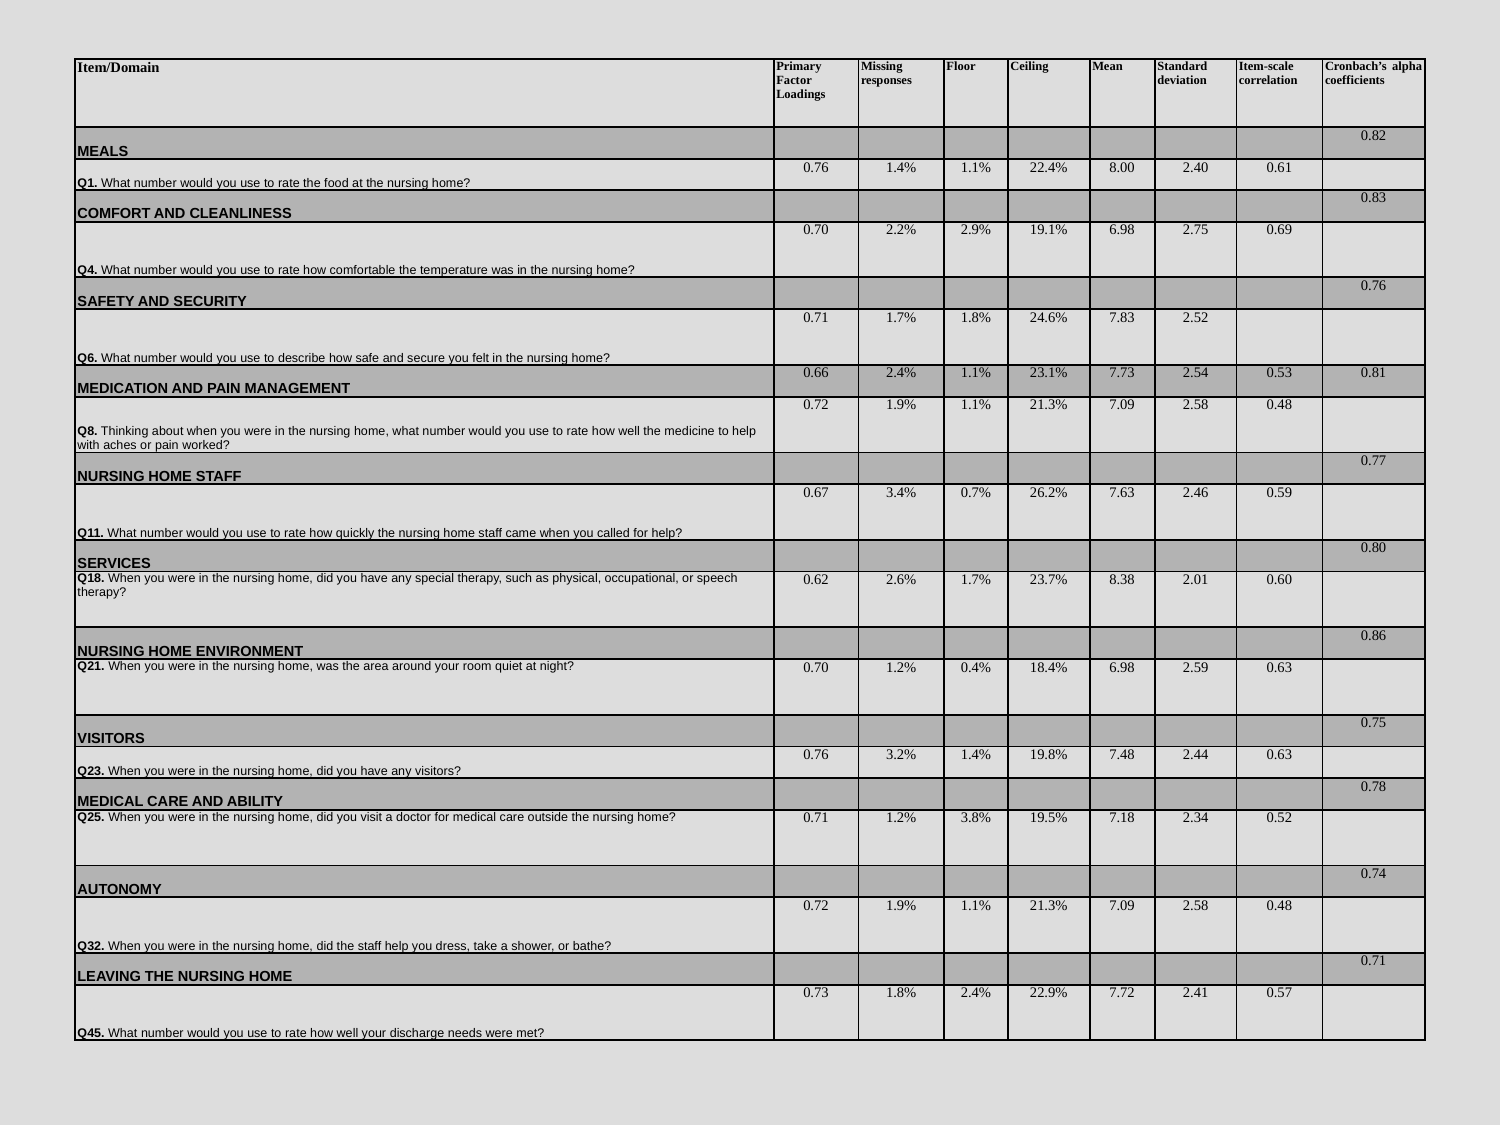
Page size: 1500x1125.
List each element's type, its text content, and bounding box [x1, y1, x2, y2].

table_cell SAFETY AND SECURITY [76, 278, 773, 308]
table_cell 0.70 [775, 660, 858, 714]
table_cell Q6. What number would you use to describe how safe and secure you felt in the nursing home? [76, 310, 773, 364]
table_cell [859, 866, 943, 896]
table_cell [1156, 779, 1236, 809]
table_cell [1091, 453, 1154, 483]
table_cell 0.59 [1237, 485, 1322, 539]
table_cell 1.1% [945, 366, 1007, 396]
table_cell SERVICES [76, 541, 773, 571]
table_cell [775, 954, 858, 984]
table_cell 7.63 [1091, 485, 1154, 539]
table_header Ceiling [1009, 60, 1089, 126]
table_cell [1156, 716, 1236, 746]
table_cell Q4. What number would you use to rate how comfortable the temperature was in the nursing home? [76, 223, 773, 276]
table_cell 0.71 [1323, 954, 1424, 984]
table_cell 7.48 [1091, 747, 1154, 777]
table_cell 0.70 [775, 223, 858, 276]
table_cell [1009, 453, 1089, 483]
table_cell 0.75 [1323, 716, 1424, 746]
table_cell Q11. What number would you use to rate how quickly the nursing home staff came when you called for help? [76, 485, 773, 539]
table_cell 0.82 [1323, 128, 1424, 158]
table_cell 0.48 [1237, 898, 1322, 952]
table_cell [945, 128, 1007, 158]
table_header Cronbach’s alpha coefficients [1323, 60, 1424, 126]
table_cell [1091, 716, 1154, 746]
table_cell 19.8% [1009, 747, 1089, 777]
table_cell [1091, 954, 1154, 984]
table_cell [1323, 160, 1424, 189]
table_cell 1.8% [859, 986, 943, 1039]
table_cell [945, 866, 1007, 896]
table_cell 18.4% [1009, 660, 1089, 714]
table_cell 7.73 [1091, 366, 1154, 396]
table_cell [775, 716, 858, 746]
table_cell 0.73 [775, 986, 858, 1039]
table_cell [1091, 779, 1154, 809]
table_cell 8.38 [1091, 572, 1154, 626]
table_header Item-scale correlation [1237, 60, 1322, 126]
table_cell 1.8% [945, 310, 1007, 364]
table_cell [859, 779, 943, 809]
table_header Floor [945, 60, 1007, 126]
table_cell [775, 278, 858, 308]
table_header Primary Factor Loadings [775, 60, 858, 126]
table_cell 2.4% [859, 366, 943, 396]
table_cell [859, 954, 943, 984]
table_cell 0.76 [1323, 278, 1424, 308]
table_cell [1156, 628, 1236, 658]
table_cell 2.34 [1156, 811, 1236, 865]
table_cell 1.7% [945, 572, 1007, 626]
table_cell 2.2% [859, 223, 943, 276]
table_cell [775, 779, 858, 809]
table_cell [1091, 541, 1154, 571]
table_cell 3.2% [859, 747, 943, 777]
table_cell [1156, 866, 1236, 896]
table_cell 2.6% [859, 572, 943, 626]
table_cell 2.75 [1156, 223, 1236, 276]
table_cell [945, 628, 1007, 658]
table_cell 2.52 [1156, 310, 1236, 364]
table_cell 0.66 [775, 366, 858, 396]
table_cell [1156, 191, 1236, 221]
table_cell 0.72 [775, 898, 858, 952]
table_cell 21.3% [1009, 398, 1089, 452]
table_cell [1156, 453, 1236, 483]
table_cell Q45. What number would you use to rate how well your discharge needs were met? [76, 986, 773, 1039]
table_cell [1009, 628, 1089, 658]
table_cell [1237, 779, 1322, 809]
table_cell [1009, 954, 1089, 984]
table_cell 2.59 [1156, 660, 1236, 714]
table_cell 2.54 [1156, 366, 1236, 396]
table_cell LEAVING THE NURSING HOME [76, 954, 773, 984]
table_cell 0.53 [1237, 366, 1322, 396]
table_cell Q32. When you were in the nursing home, did the staff help you dress, take a shower, or bathe? [76, 898, 773, 952]
table_cell [859, 541, 943, 571]
table_cell 0.48 [1237, 398, 1322, 452]
table_cell NURSING HOME STAFF [76, 453, 773, 483]
table_cell [1009, 541, 1089, 571]
table_cell [1009, 191, 1089, 221]
table_cell [1323, 310, 1424, 364]
table_cell 0.67 [775, 485, 858, 539]
table_cell 1.4% [945, 747, 1007, 777]
table_cell [1323, 572, 1424, 626]
table_cell 0.76 [775, 160, 858, 189]
table_cell [1323, 898, 1424, 952]
table_cell 0.71 [775, 811, 858, 865]
table_cell [1156, 954, 1236, 984]
table_cell [945, 541, 1007, 571]
table_cell 6.98 [1091, 223, 1154, 276]
table_cell 0.60 [1237, 572, 1322, 626]
table_cell 6.98 [1091, 660, 1154, 714]
table_cell [1323, 398, 1424, 452]
table_cell 0.81 [1323, 366, 1424, 396]
table_header Missing responses [859, 60, 943, 126]
table_cell [775, 628, 858, 658]
table_cell 7.83 [1091, 310, 1154, 364]
table_cell [1237, 716, 1322, 746]
table_cell 22.9% [1009, 986, 1089, 1039]
table_cell 2.41 [1156, 986, 1236, 1039]
table_cell [1323, 660, 1424, 714]
table_cell 1.1% [945, 160, 1007, 189]
table_cell [1323, 747, 1424, 777]
table_cell [1237, 628, 1322, 658]
table_cell [1237, 866, 1322, 896]
table_cell 23.7% [1009, 572, 1089, 626]
table_cell 0.78 [1323, 779, 1424, 809]
table_cell [945, 716, 1007, 746]
table_cell 21.3% [1009, 898, 1089, 952]
table_cell [1009, 716, 1089, 746]
table_cell AUTONOMY [76, 866, 773, 896]
table_cell 0.72 [775, 398, 858, 452]
table_cell 1.4% [859, 160, 943, 189]
table_cell 2.01 [1156, 572, 1236, 626]
table_cell 2.58 [1156, 898, 1236, 952]
table_cell MEDICATION AND PAIN MANAGEMENT [76, 366, 773, 396]
table_cell [859, 628, 943, 658]
table_cell 1.7% [859, 310, 943, 364]
table_cell Q23. When you were in the nursing home, did you have any visitors? [76, 747, 773, 777]
table_cell [1156, 128, 1236, 158]
table_cell 2.40 [1156, 160, 1236, 189]
table_cell [775, 866, 858, 896]
table_cell [1237, 954, 1322, 984]
table_cell 0.52 [1237, 811, 1322, 865]
table_cell [1009, 779, 1089, 809]
table_cell [775, 128, 858, 158]
table_cell [859, 191, 943, 221]
table_cell 1.2% [859, 811, 943, 865]
table_cell [859, 128, 943, 158]
table_header Item/Domain [76, 60, 773, 126]
table_cell 7.09 [1091, 898, 1154, 952]
table_cell Q1. What number would you use to rate the food at the nursing home? [76, 160, 773, 189]
table_cell Q8. Thinking about when you were in the nursing home, what number would you use to rate how well the medicine to help with aches or pain worked? [76, 398, 773, 452]
table_cell 1.1% [945, 398, 1007, 452]
table_cell [859, 278, 943, 308]
table_cell 0.61 [1237, 160, 1322, 189]
table_cell MEALS [76, 128, 773, 158]
table_cell Q18. When you were in the nursing home, did you have any special therapy, such as physical, occupational, or speech therapy? [76, 572, 773, 626]
table_cell [1323, 223, 1424, 276]
table_cell [1323, 811, 1424, 865]
table_cell [775, 191, 858, 221]
table_cell 3.4% [859, 485, 943, 539]
table_cell 0.62 [775, 572, 858, 626]
table_cell [945, 278, 1007, 308]
table_cell Q25. When you were in the nursing home, did you visit a doctor for medical care outside the nursing home? [76, 811, 773, 865]
table_cell 7.18 [1091, 811, 1154, 865]
table_cell [1237, 191, 1322, 221]
table_cell [1237, 453, 1322, 483]
table_cell 2.46 [1156, 485, 1236, 539]
table_cell 23.1% [1009, 366, 1089, 396]
table_cell [945, 191, 1007, 221]
table_cell [1237, 128, 1322, 158]
table_cell 7.72 [1091, 986, 1154, 1039]
table_cell [859, 716, 943, 746]
table_cell 22.4% [1009, 160, 1089, 189]
table_cell 0.63 [1237, 660, 1322, 714]
table_cell 0.80 [1323, 541, 1424, 571]
table_cell [945, 453, 1007, 483]
table_cell [1091, 866, 1154, 896]
table_cell 19.1% [1009, 223, 1089, 276]
table_cell [1091, 128, 1154, 158]
table_cell 2.44 [1156, 747, 1236, 777]
table_header Mean [1091, 60, 1154, 126]
table_cell 7.09 [1091, 398, 1154, 452]
table_cell VISITORS [76, 716, 773, 746]
table_cell 26.2% [1009, 485, 1089, 539]
table_cell [945, 779, 1007, 809]
table_cell 8.00 [1091, 160, 1154, 189]
table_cell [859, 453, 943, 483]
table_cell [1323, 986, 1424, 1039]
table_cell [1091, 278, 1154, 308]
table_cell 1.1% [945, 898, 1007, 952]
table_cell 3.8% [945, 811, 1007, 865]
table_cell 0.71 [775, 310, 858, 364]
table_cell [1009, 128, 1089, 158]
table_cell NURSING HOME ENVIRONMENT [76, 628, 773, 658]
table_cell 0.69 [1237, 223, 1322, 276]
table_cell [1091, 191, 1154, 221]
table_cell 0.86 [1323, 628, 1424, 658]
table_cell [775, 541, 858, 571]
table_cell [1237, 541, 1322, 571]
table_cell [1237, 278, 1322, 308]
table_cell 0.77 [1323, 453, 1424, 483]
table_cell 0.76 [775, 747, 858, 777]
table_cell 0.7% [945, 485, 1007, 539]
table_cell 1.9% [859, 898, 943, 952]
table_cell 0.74 [1323, 866, 1424, 896]
table_cell 19.5% [1009, 811, 1089, 865]
table_cell 0.57 [1237, 986, 1322, 1039]
table_cell COMFORT AND CLEANLINESS [76, 191, 773, 221]
table_cell 1.9% [859, 398, 943, 452]
table_cell [1237, 310, 1322, 364]
table_cell [1091, 628, 1154, 658]
table_cell [775, 453, 858, 483]
table_cell [1156, 541, 1236, 571]
table_cell MEDICAL CARE AND ABILITY [76, 779, 773, 809]
table_cell Q21. When you were in the nursing home, was the area around your room quiet at night? [76, 660, 773, 714]
table_cell [1323, 485, 1424, 539]
table_cell 2.9% [945, 223, 1007, 276]
table_cell 2.4% [945, 986, 1007, 1039]
table_cell 1.2% [859, 660, 943, 714]
table_cell 24.6% [1009, 310, 1089, 364]
table_cell [1009, 866, 1089, 896]
table_cell [1156, 278, 1236, 308]
table_header Standard deviation [1156, 60, 1236, 126]
table_cell [945, 954, 1007, 984]
table_cell 0.83 [1323, 191, 1424, 221]
table_cell 0.63 [1237, 747, 1322, 777]
table_cell [1009, 278, 1089, 308]
table_cell 0.4% [945, 660, 1007, 714]
table_cell 2.58 [1156, 398, 1236, 452]
